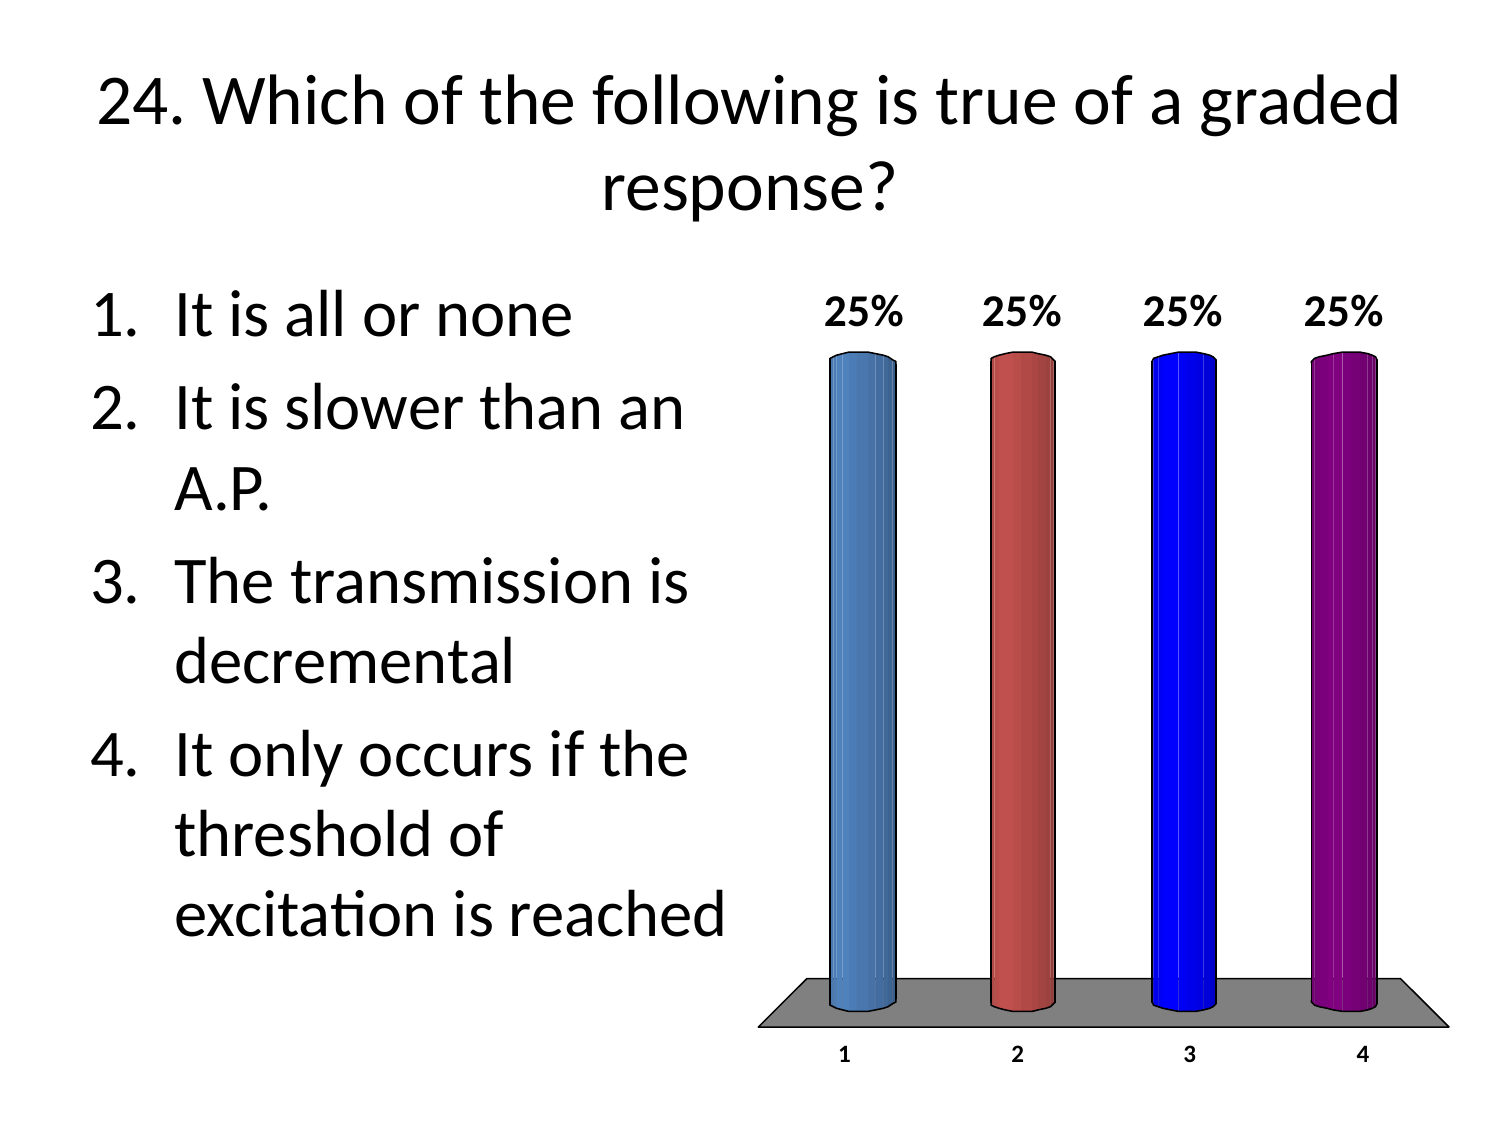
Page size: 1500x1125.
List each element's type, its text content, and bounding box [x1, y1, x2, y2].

title 24. Which of the following is true of a graded response? [75, 45, 1425, 233]
list It is all or none It is slower than an A.P. The transmission is decremental It only occurs if the threshold of excitation is reached [75, 262, 750, 1005]
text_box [739, 270, 1490, 1115]
